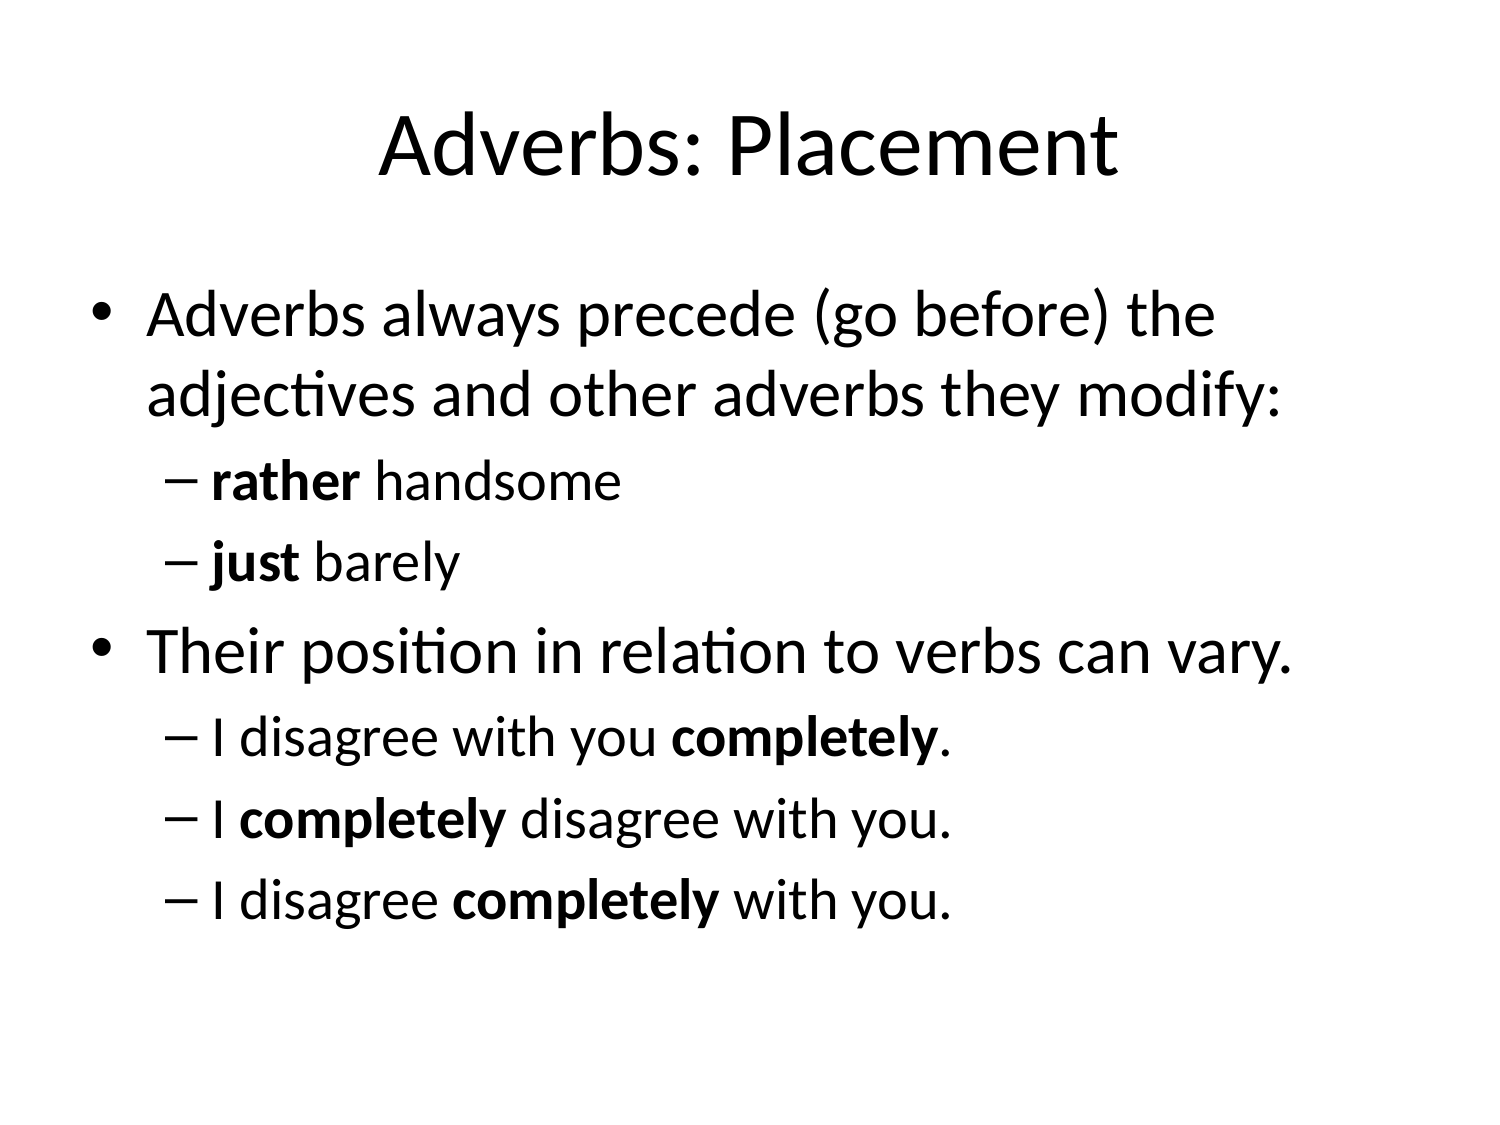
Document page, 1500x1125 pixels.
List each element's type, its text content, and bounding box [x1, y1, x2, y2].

title Adverbs: Placement [75, 45, 1425, 233]
list Adverbs always precede (go before) the adjectives and other adverbs they modify: rather handsome just barely Their position in relation to verbs can vary. I disagree with you completely. I completely disagree with you. I disagree completely with you. [75, 262, 1425, 1005]
